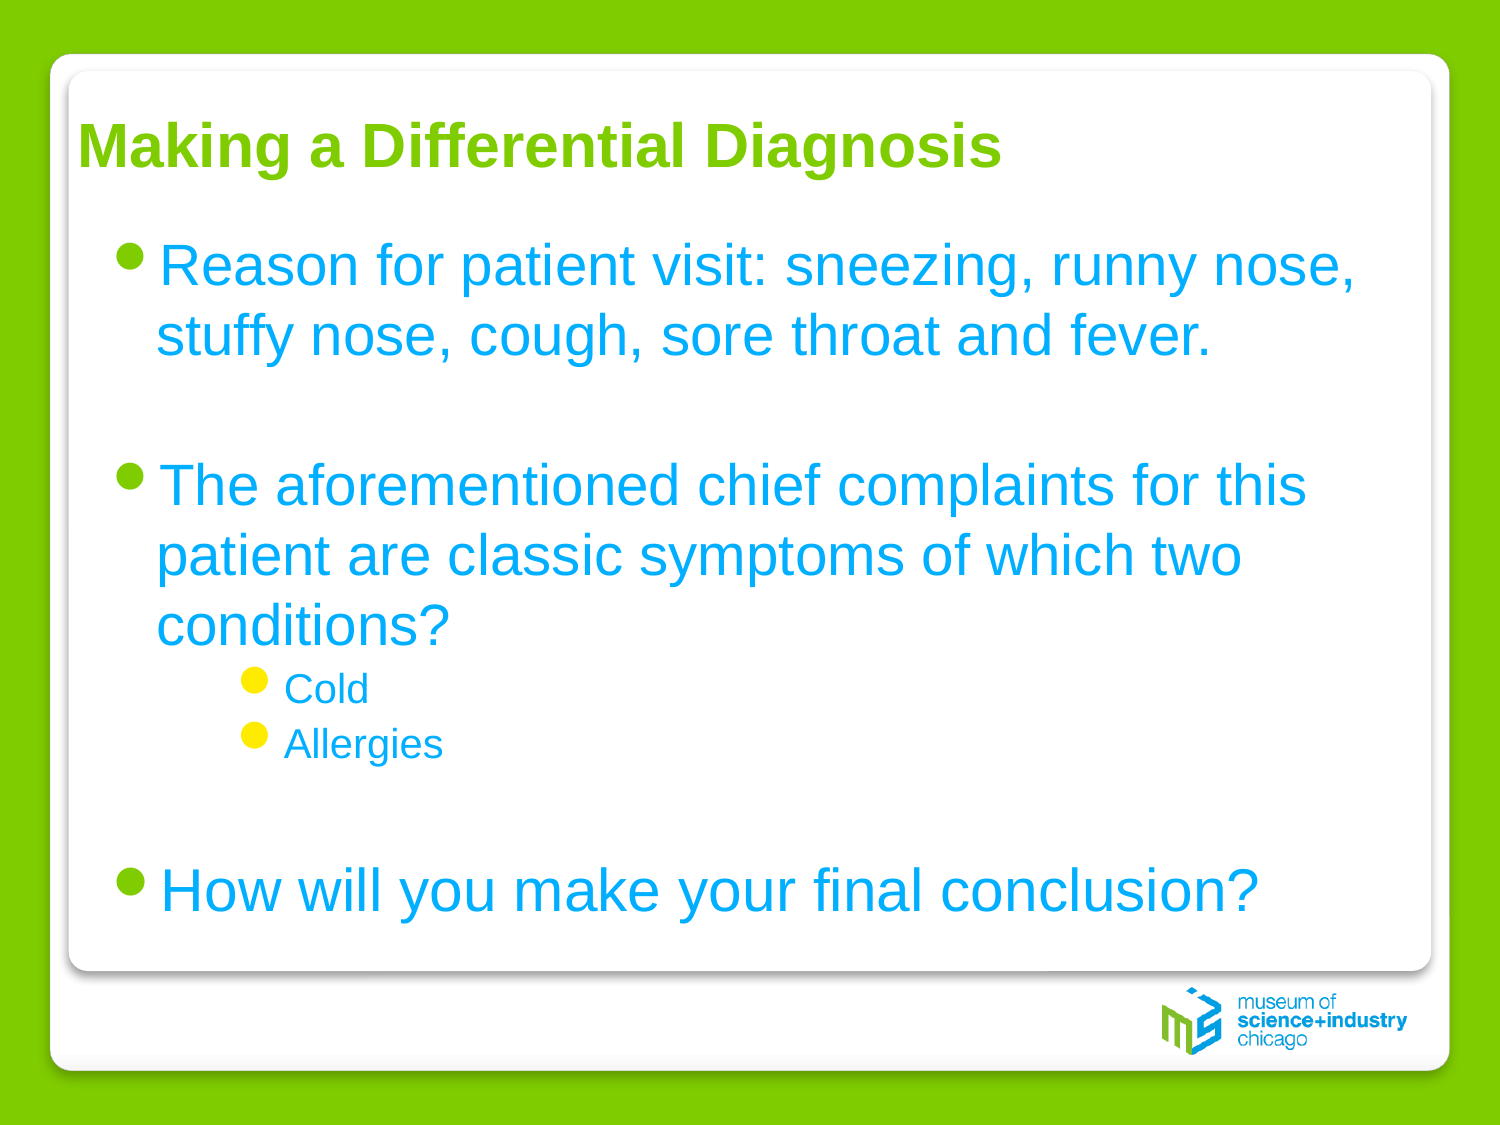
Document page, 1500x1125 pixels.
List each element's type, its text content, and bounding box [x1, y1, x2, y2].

title Making a Differential Diagnosis [62, 87, 1438, 188]
list Reason for patient visit: sneezing, runny nose, stuffy nose, cough, sore throat and fever. The aforementioned chief complaints for this patient are classic symptoms of which two conditions? Cold Allergies How will you make your final conclusion? [82, 212, 1426, 988]
picture [1162, 988, 1407, 1055]
